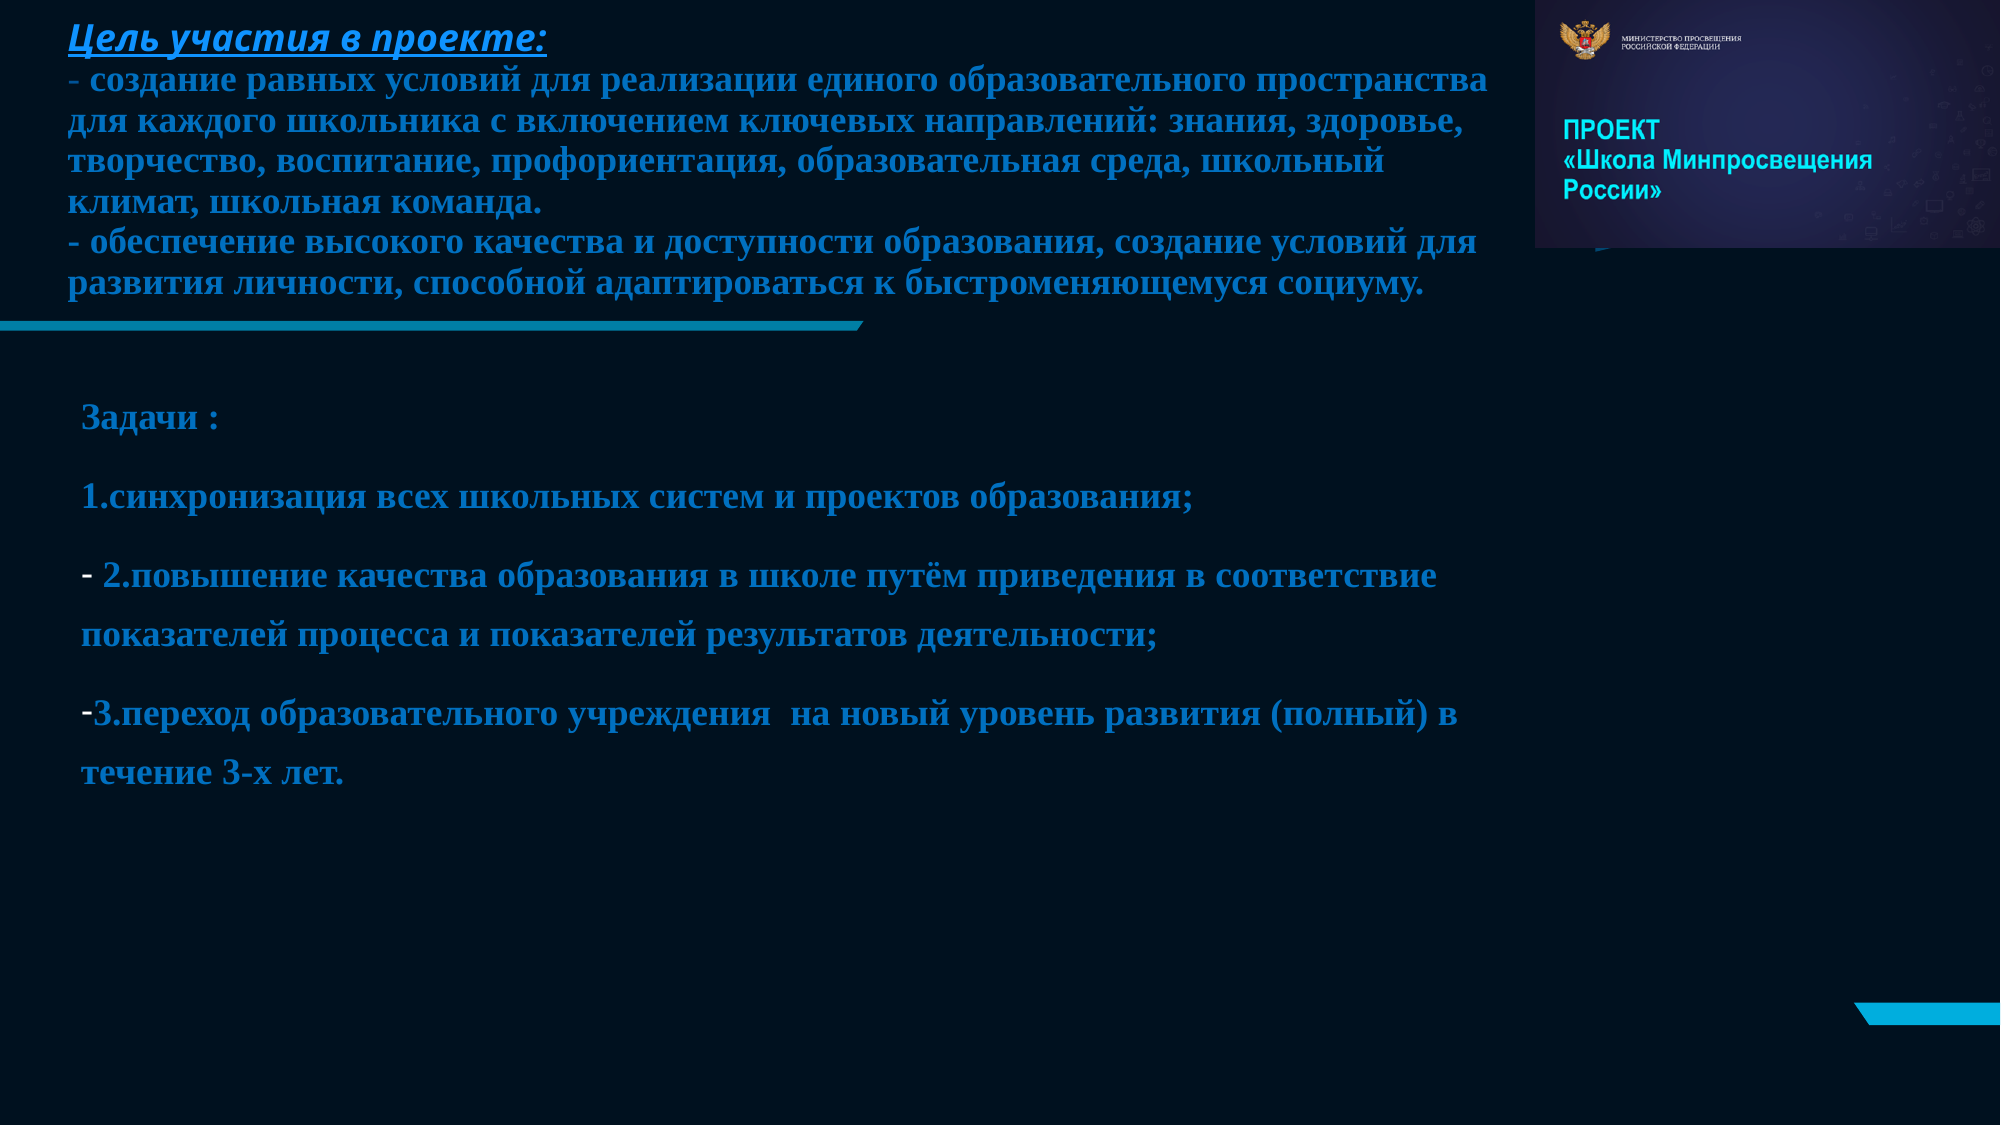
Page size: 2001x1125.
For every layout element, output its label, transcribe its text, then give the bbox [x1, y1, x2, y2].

text_box [1096, 935, 2000, 1125]
picture [1535, 0, 2000, 252]
list Цель участия в проекте: - создание равных условий для реализации единого образовательного пространства для каждого школьника с включением ключевых направлений: знания, здоровье, творчество, воспитание, профориентация, образовательная среда, школьный климат, школьная команда. - обеспечение высокого качества и доступности образования, создание условий для развития личности, способной адаптироваться к быстроменяющемуся социуму. [52, 0, 1534, 213]
text_box Задачи : 1.синхронизация всех школьных систем и проектов образования; 2.повышение качества образования в школе путём приведения в соответствие показателей процесса и показателей результатов деятельности; 3.переход образовательного учреждения на новый уровень развития (полный) в течение 3-х лет. [66, 371, 1476, 800]
title [52, 213, 1097, 325]
